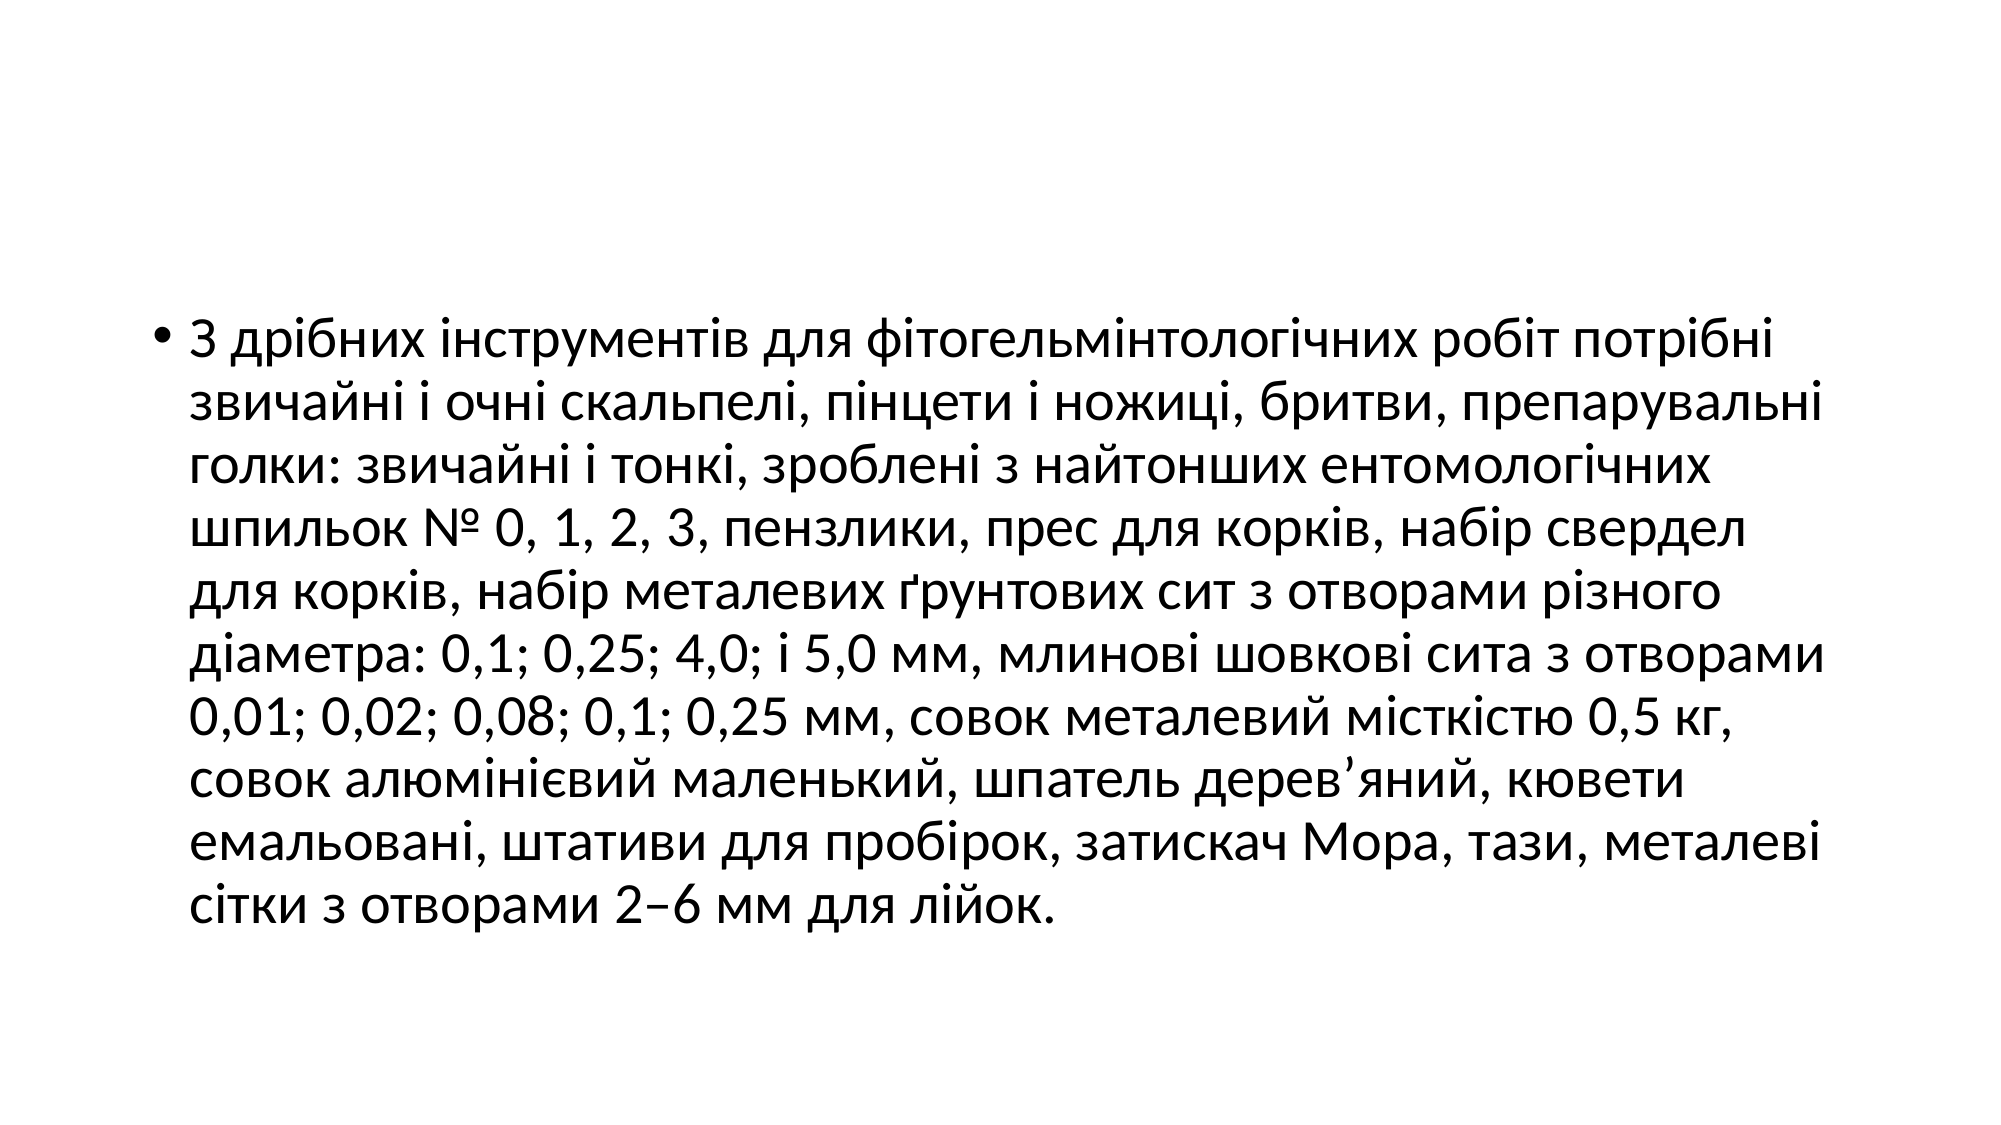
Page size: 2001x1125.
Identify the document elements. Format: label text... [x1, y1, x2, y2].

list З дрібних інструментів для фітогельмінтологічних робіт потрібні звичайні і очні скальпелі, пінцети і ножиці, бритви, препарувальні голки: звичайні і тонкі, зроблені з найтонших ентомологічних шпильок № 0, 1, 2, 3, пензлики, прес для корків, набір свердел для корків, набір металевих ґрунтових сит з отворами різного діаметра: 0,1; 0,25; 4,0; і 5,0 мм, млинові шовкові сита з отворами 0,01; 0,02; 0,08; 0,1; 0,25 мм, совок металевий місткістю 0,5 кг, совок алюмінієвий маленький, шпатель дерев’яний, кювети емальовані, штативи для пробірок, затискач Мора, тази, металеві сітки з отворами 2–6 мм для лійок. [137, 299, 1863, 1014]
